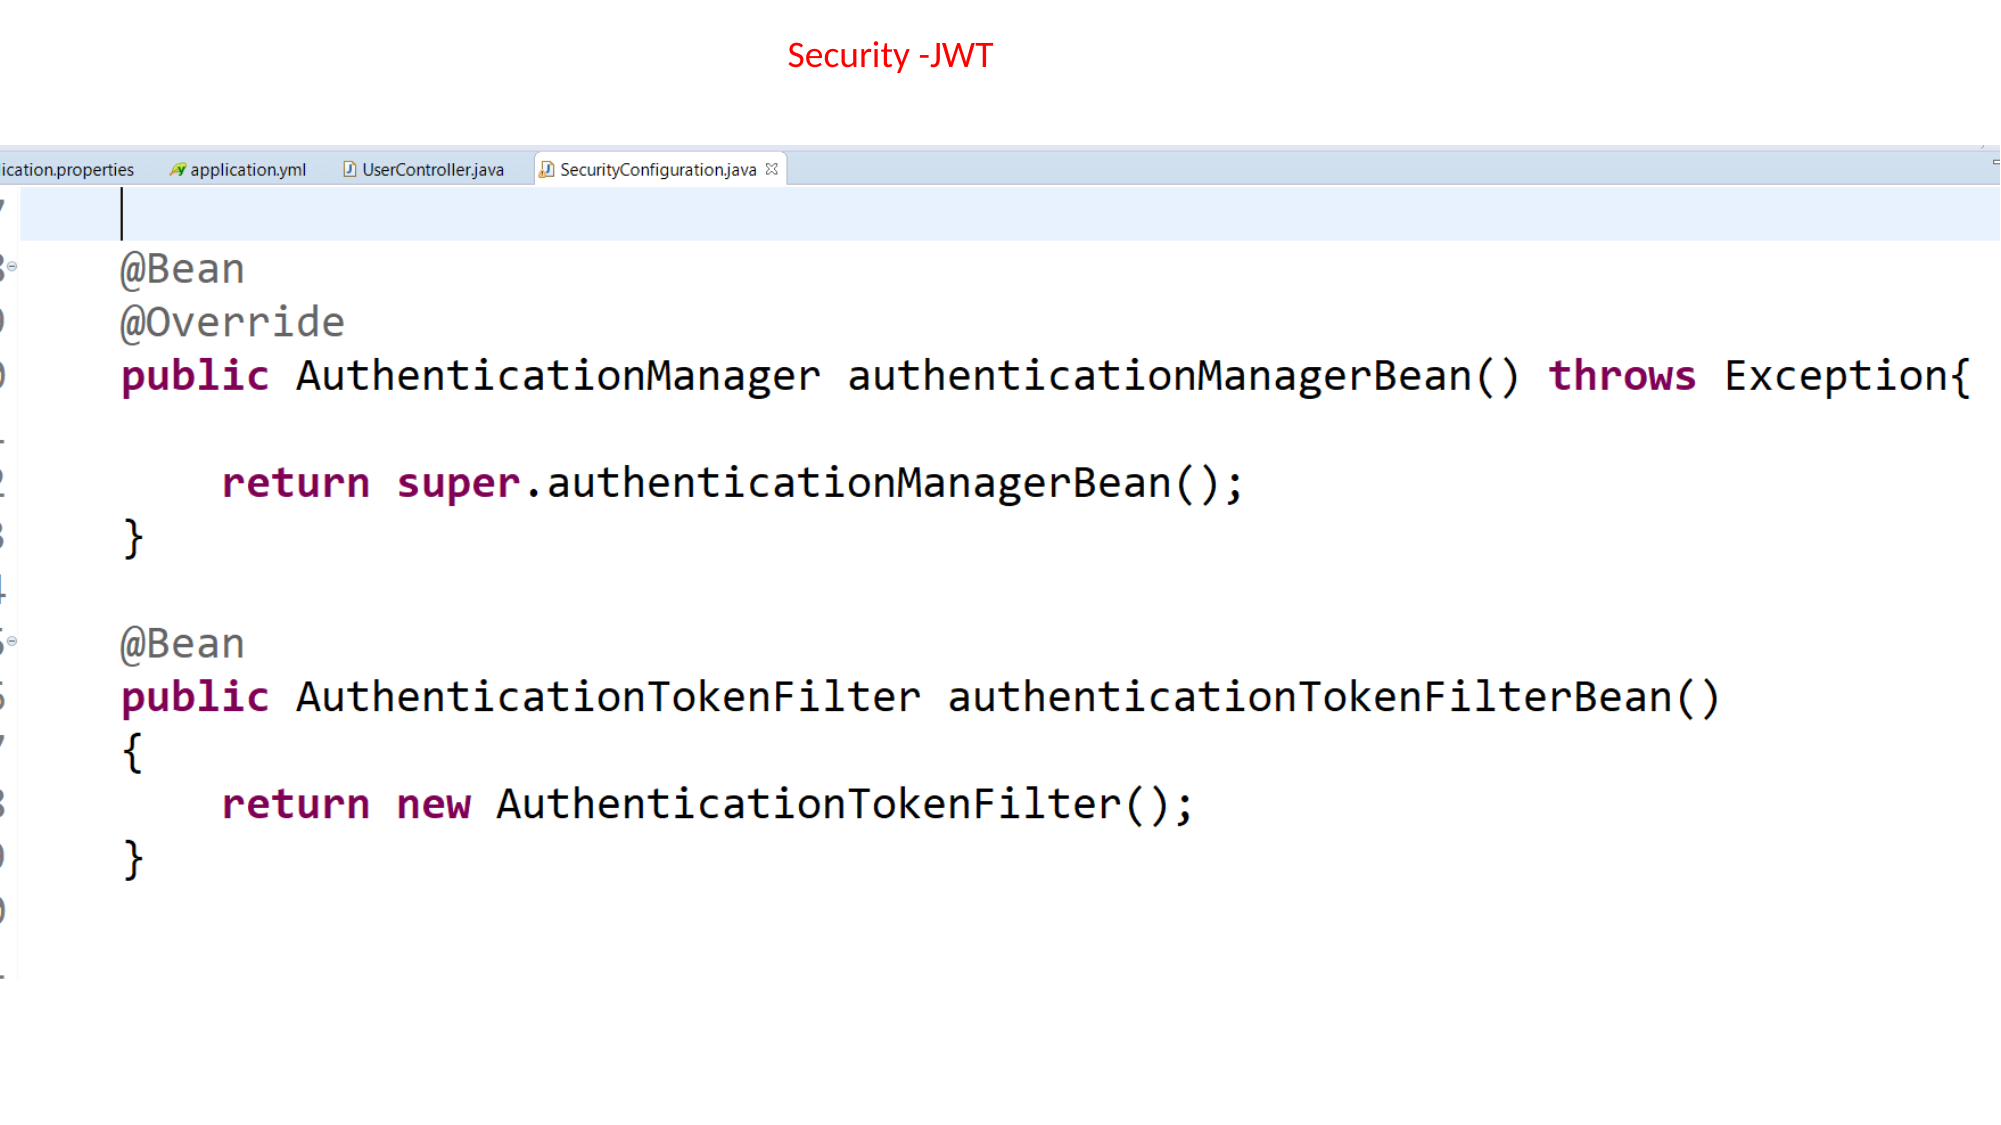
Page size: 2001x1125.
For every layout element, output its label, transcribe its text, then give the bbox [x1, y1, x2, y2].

text_box Security -JWT [368, 16, 1413, 88]
picture [0, 145, 2000, 980]
